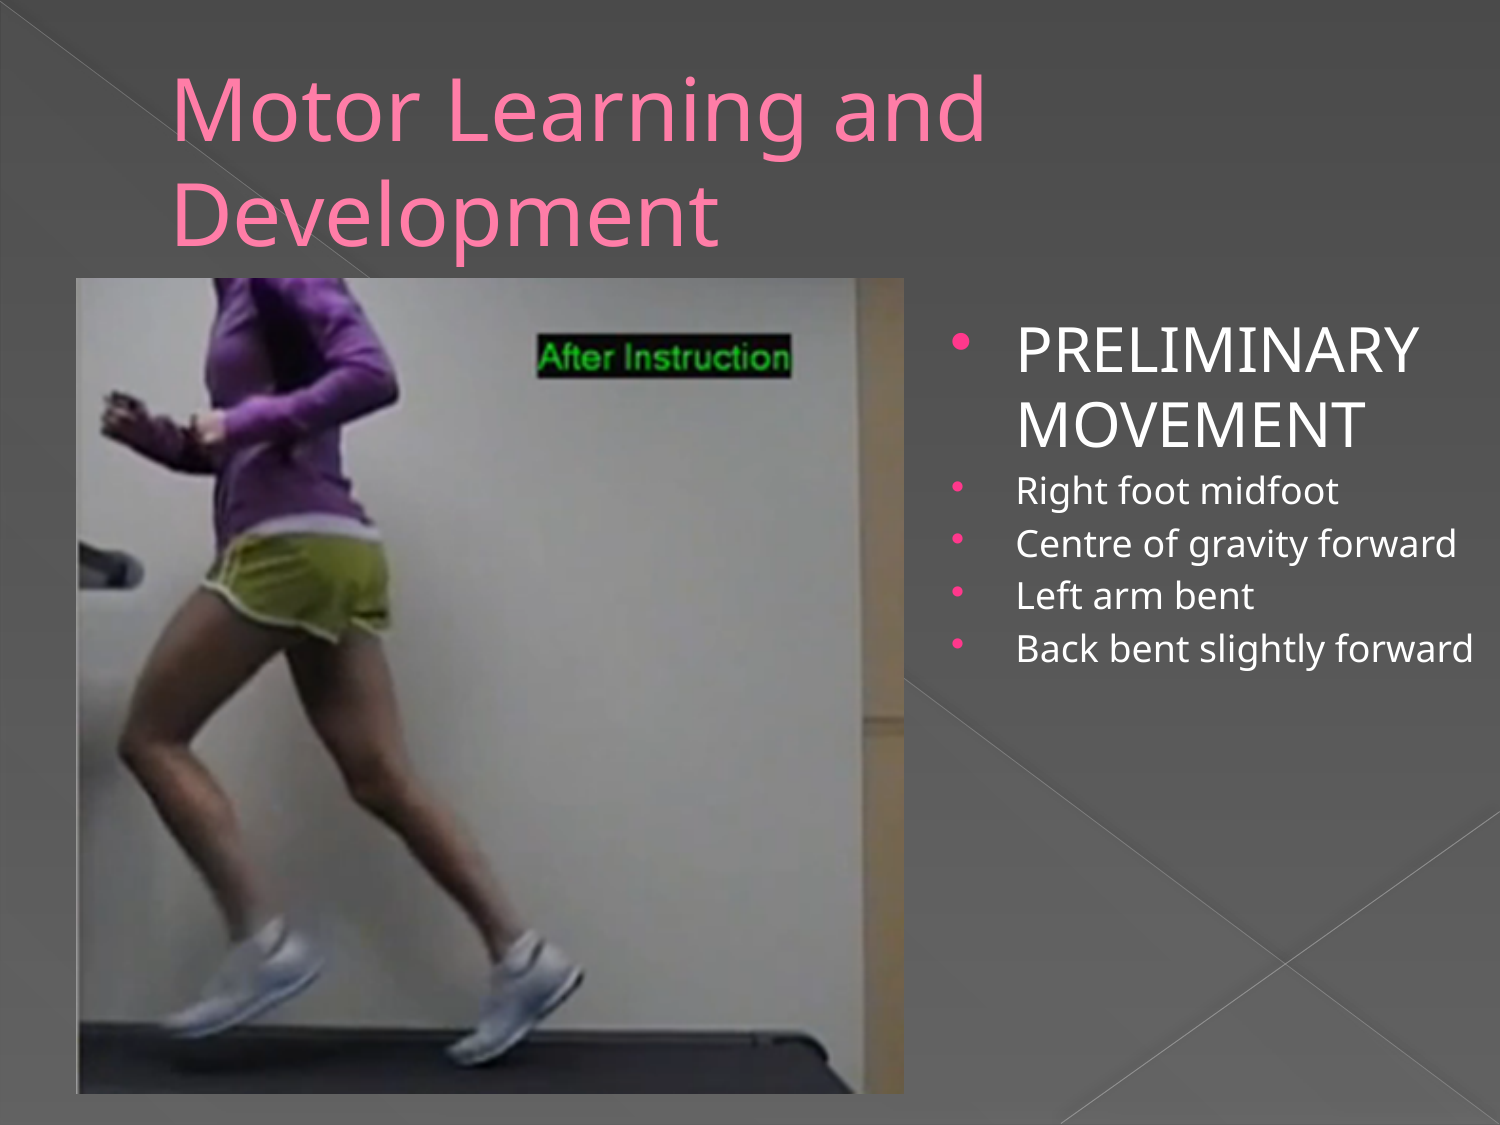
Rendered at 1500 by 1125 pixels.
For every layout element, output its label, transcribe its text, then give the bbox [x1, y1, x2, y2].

picture [76, 278, 904, 1095]
list PRELIMINARY MOVEMENT Right foot midfoot Centre of gravity forward Left arm bent Back bent slightly forward [927, 302, 1500, 1053]
title Motor Learning and Development [75, 43, 1425, 274]
